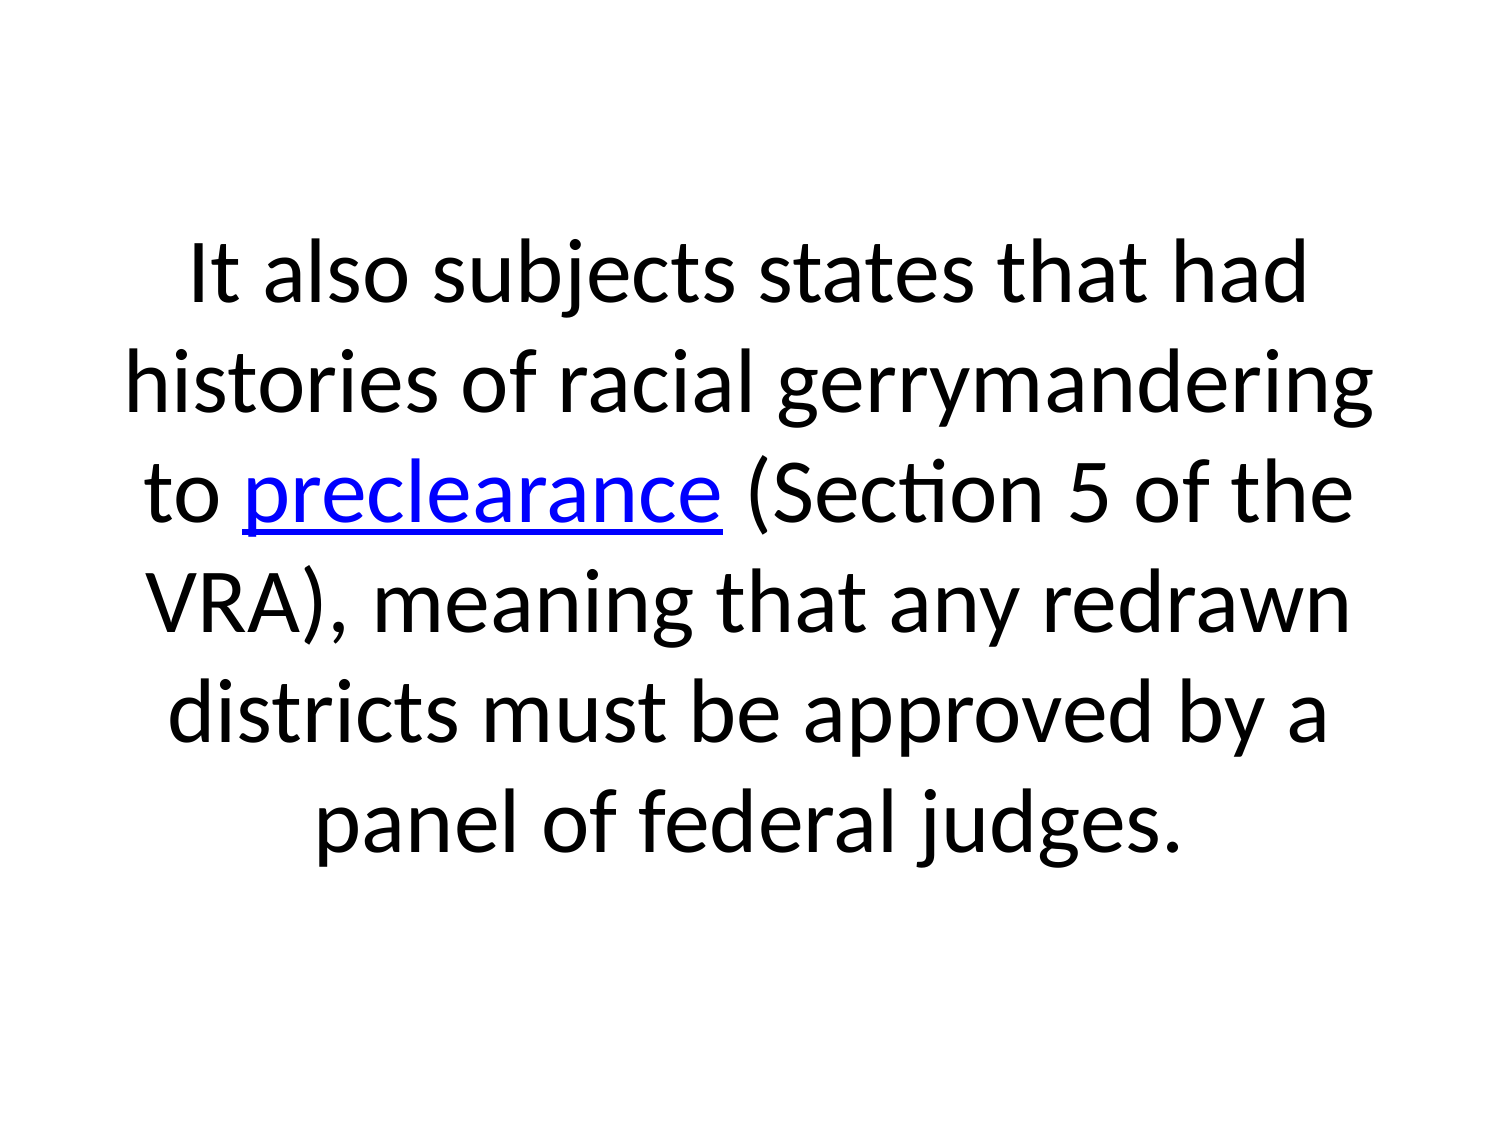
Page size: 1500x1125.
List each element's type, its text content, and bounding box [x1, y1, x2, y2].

title It also subjects states that had histories of racial gerrymandering to preclearance (Section 5 of the VRA), meaning that any redrawn districts must be approved by a panel of federal judges. [74, 44, 1426, 1038]
